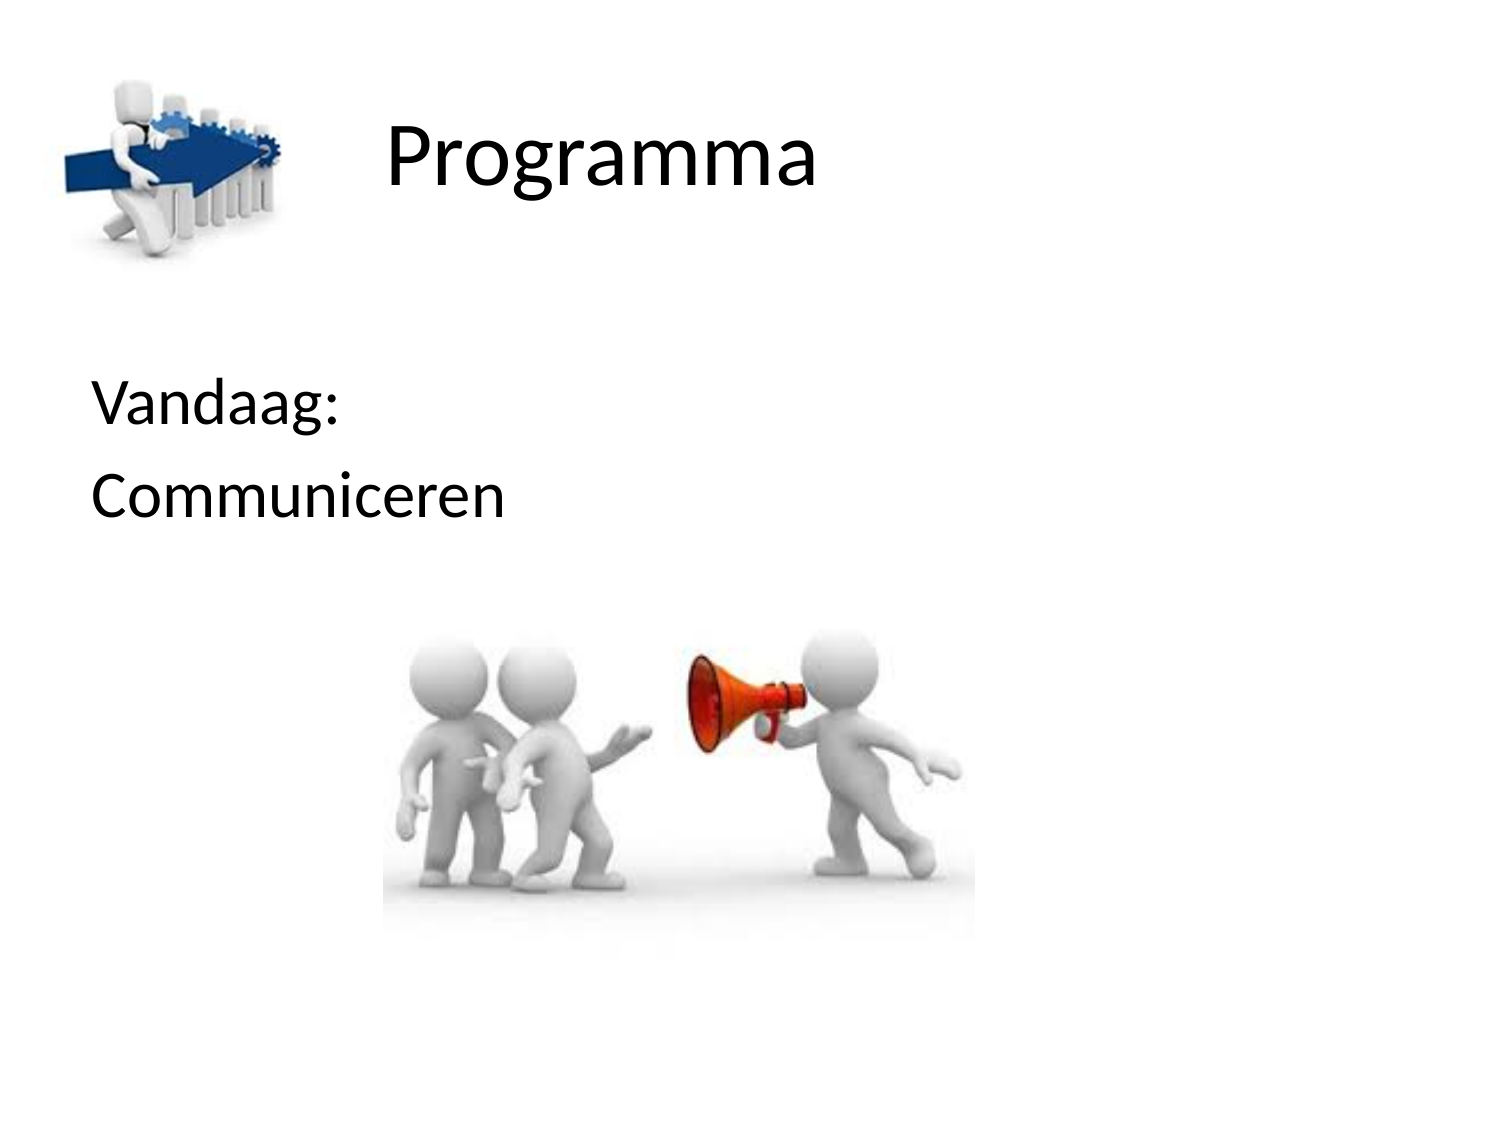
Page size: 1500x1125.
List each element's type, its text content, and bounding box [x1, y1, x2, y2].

list Vandaag: Communiceren [76, 349, 1425, 1005]
picture [383, 538, 975, 984]
picture [17, 66, 327, 281]
title Programma [289, 54, 916, 244]
